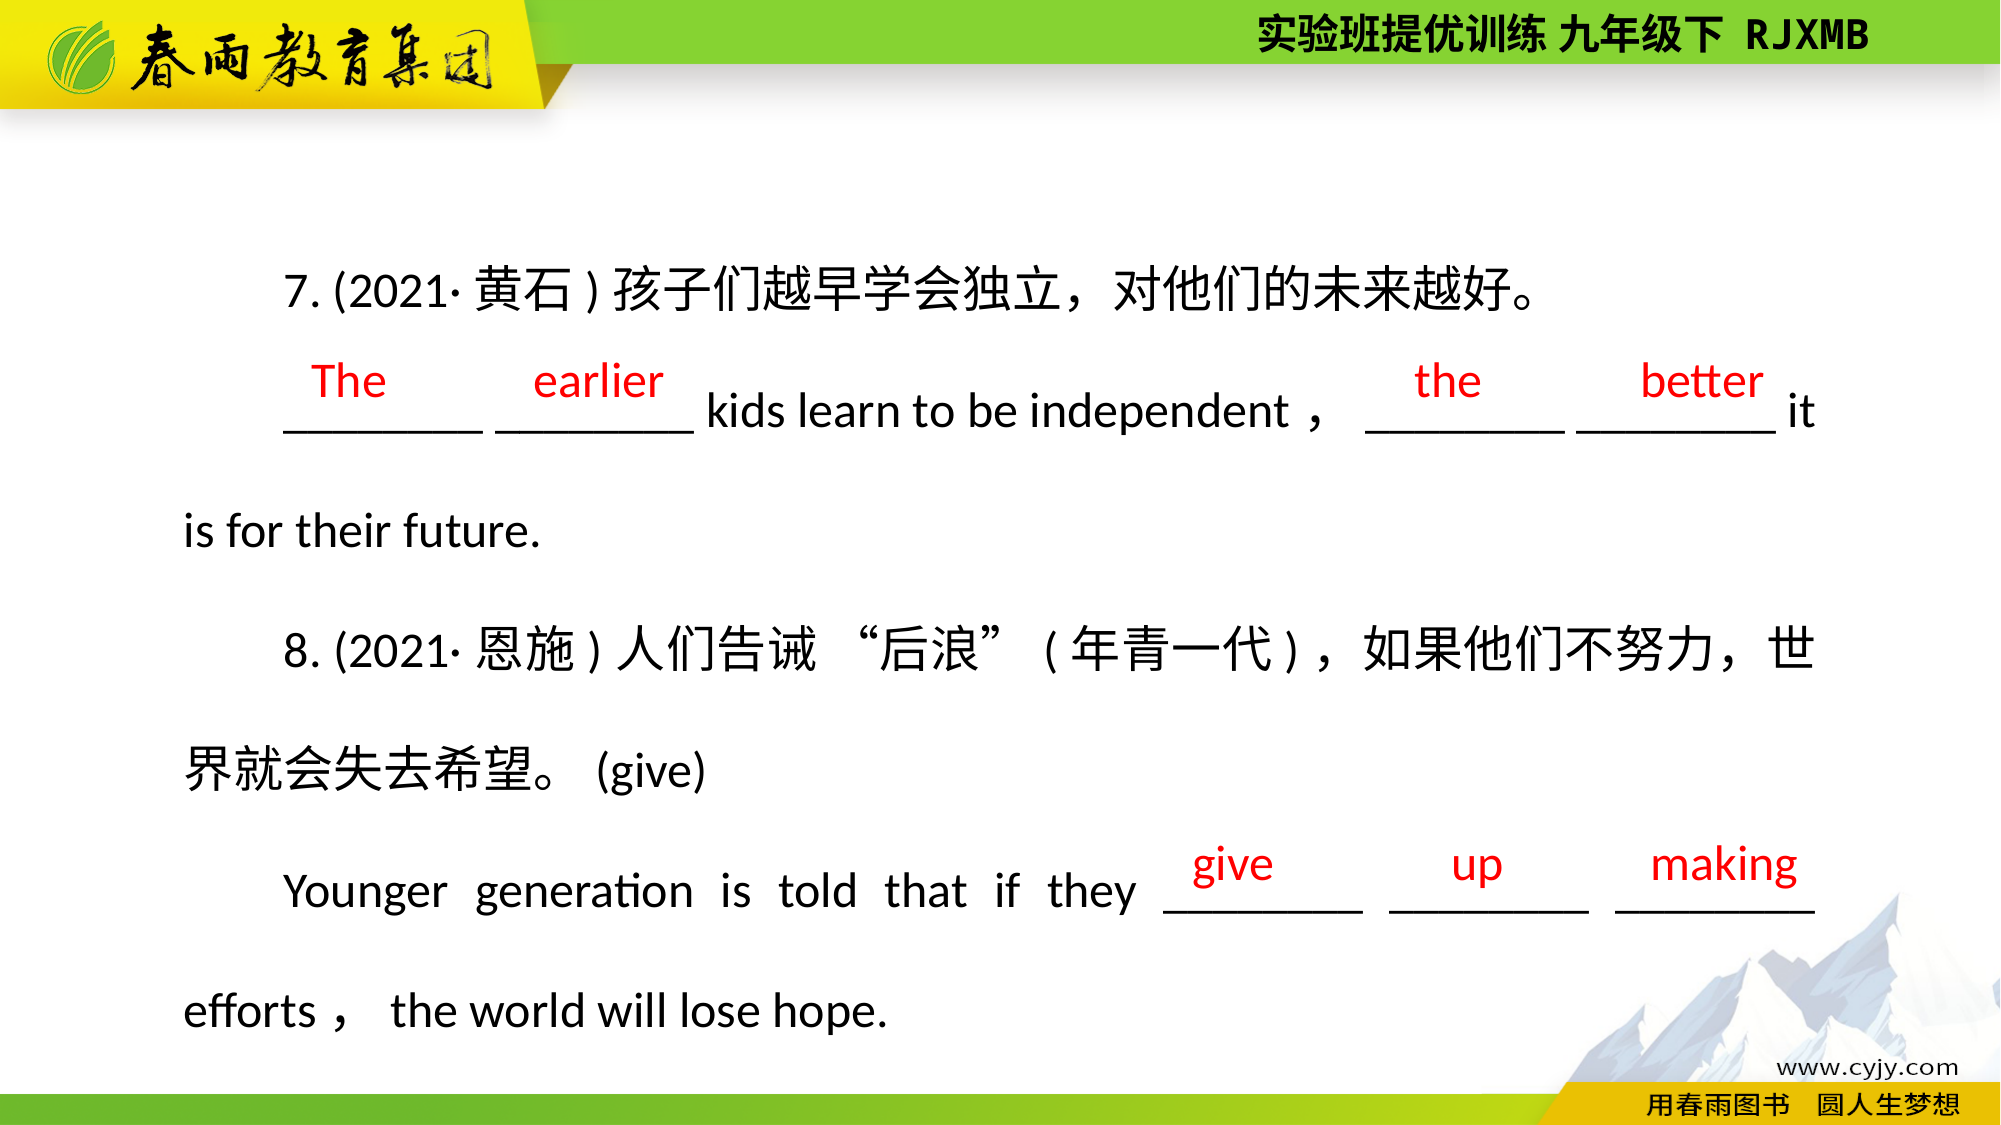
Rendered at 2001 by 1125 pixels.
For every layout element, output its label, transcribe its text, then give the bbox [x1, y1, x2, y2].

text_box 7. (2021·黄石)孩子们越早学会独立，对他们的未来越好。 ________ ________ kids learn to be independent，________ ________ it is for their future. 8. (2021·恩施)人们告诫 “后浪”(年青一代)，如果他们不努力，世界就会失去希望。(give) Younger generation is told that if they ________ ________ ________ efforts，the world will lose hope. [169, 189, 1832, 1045]
text_box up [1436, 822, 1530, 898]
text_box The earlier [274, 339, 681, 415]
text_box give [1177, 822, 1290, 898]
picture [0, 0, 2001, 1125]
text_box making [1635, 822, 1814, 898]
text_box the better [1399, 339, 1780, 415]
